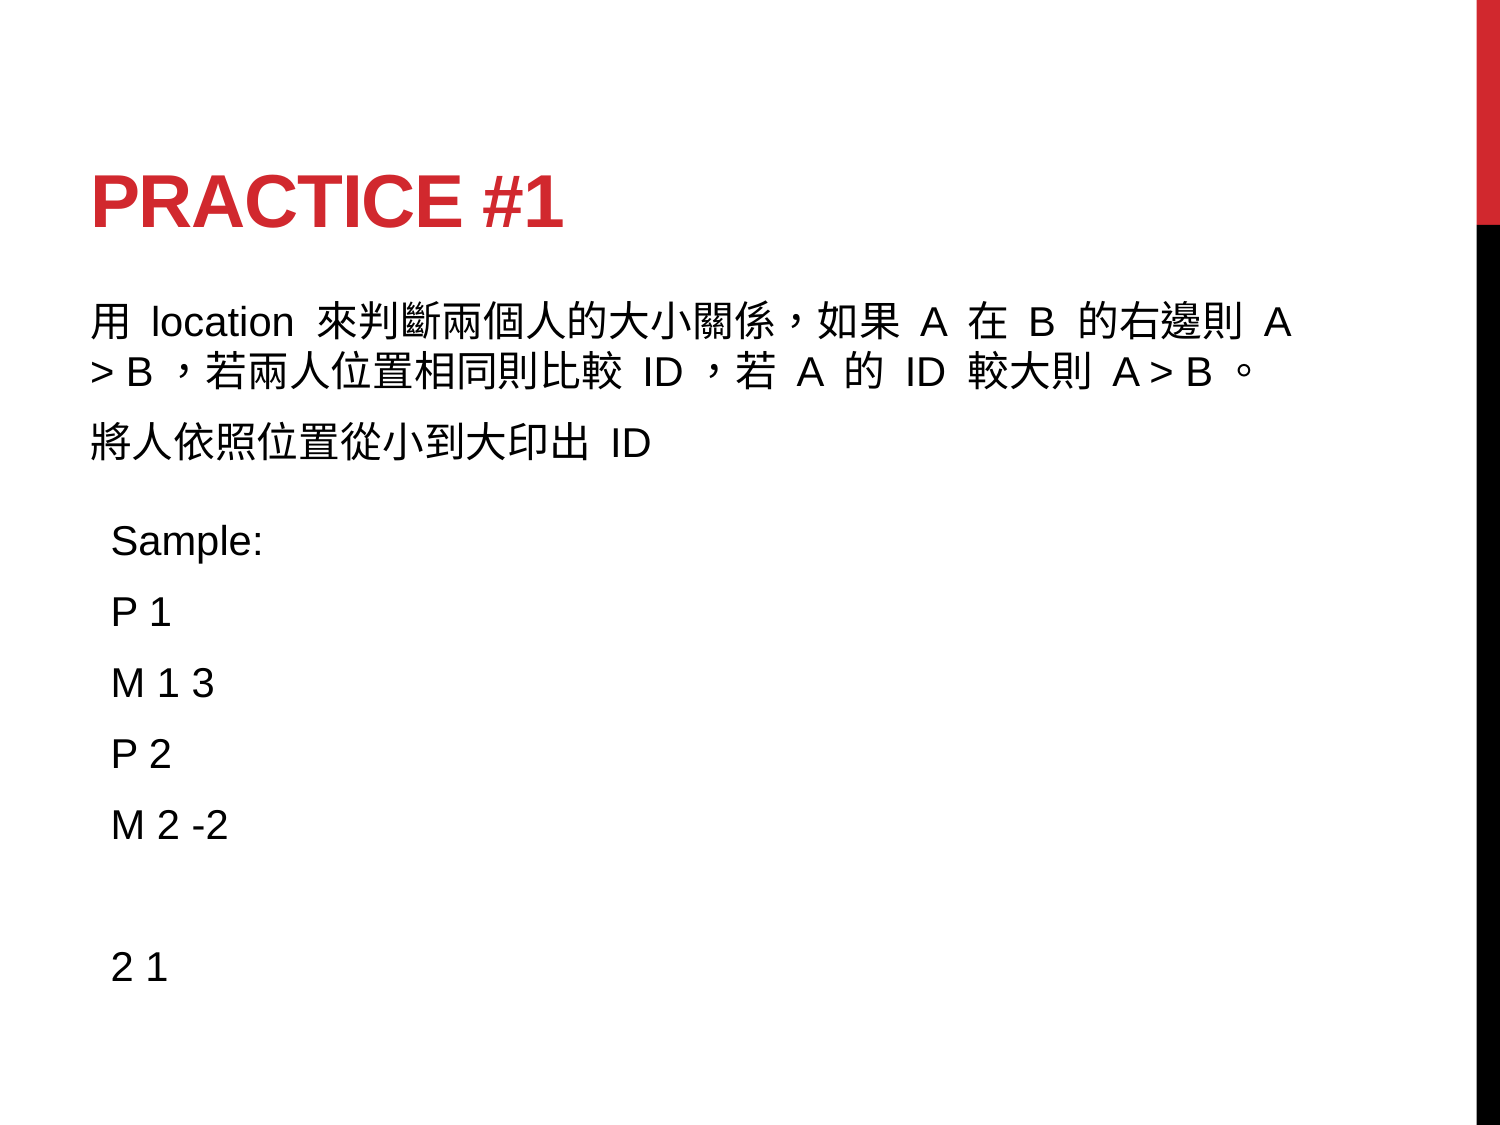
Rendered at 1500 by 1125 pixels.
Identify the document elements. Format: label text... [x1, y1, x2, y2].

list 用 location 來判斷兩個人的大小關係，如果 A 在 B 的右邊則 A > B，若兩人位置相同則比較 ID，若 A 的 ID 較大則 A > B。 將人依照位置從小到大印出 ID [75, 287, 1325, 482]
text_box Sample: P 1 M 1 3 P 2 M 2 -2 2 1 [95, 506, 675, 1009]
title Practice #1 [75, 25, 1025, 250]
